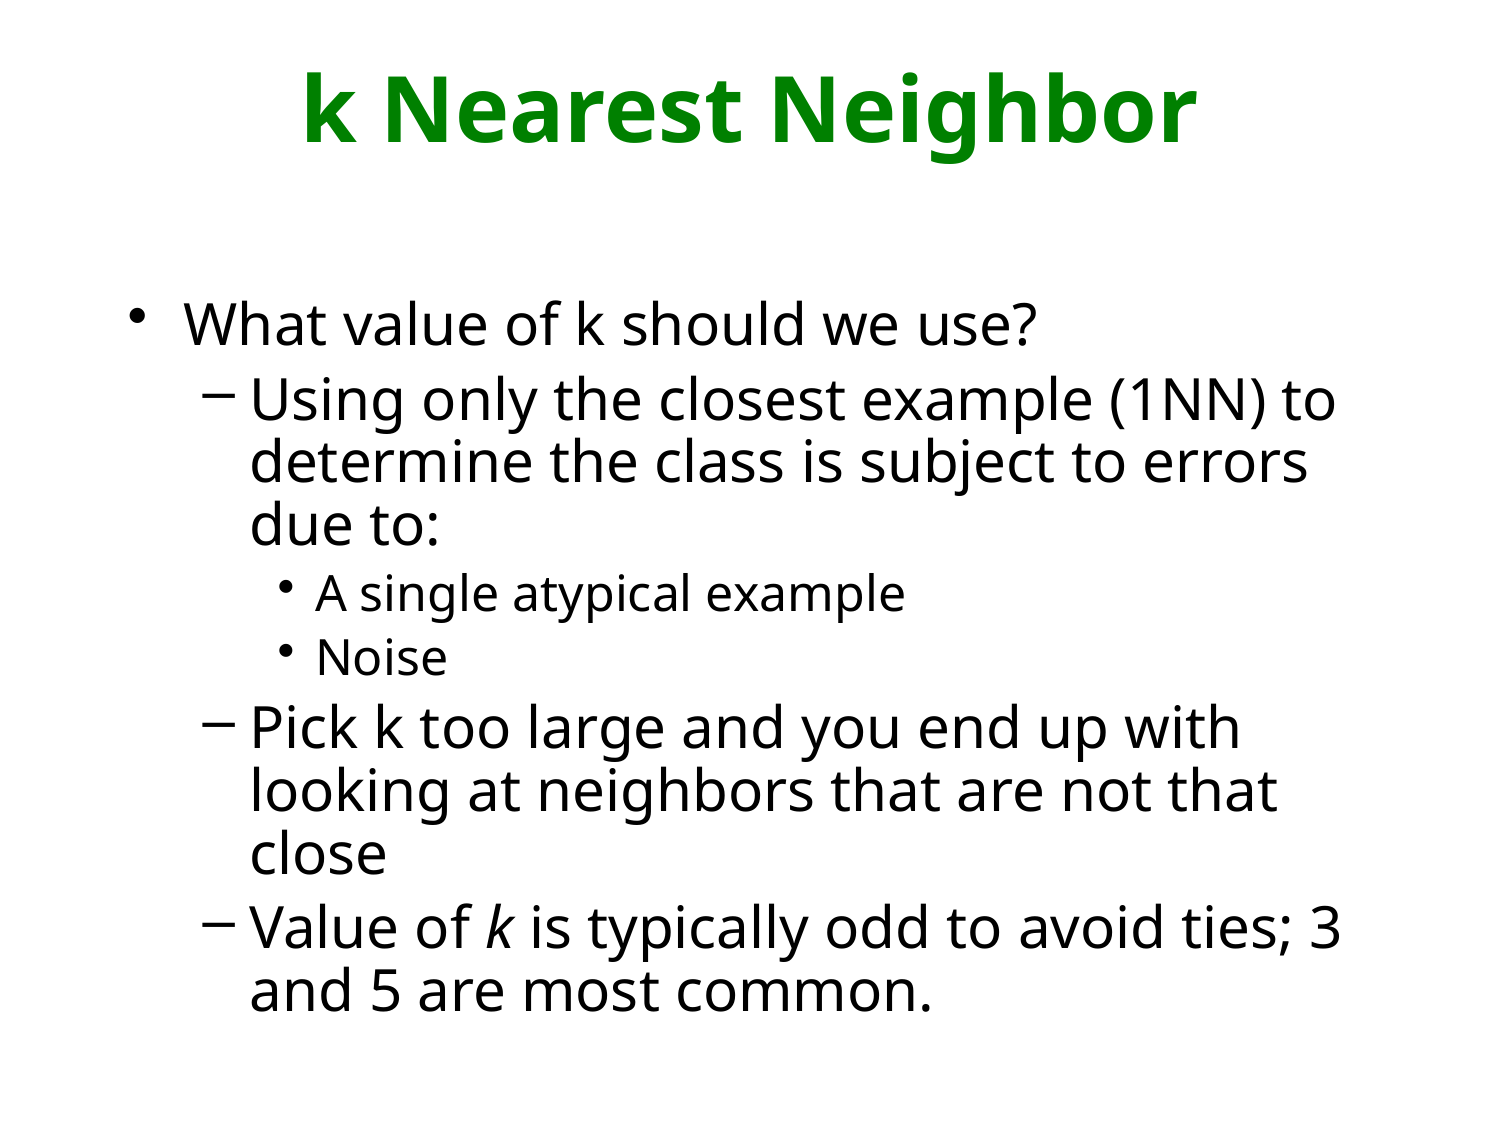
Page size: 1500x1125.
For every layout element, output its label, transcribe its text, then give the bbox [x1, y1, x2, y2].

title k Nearest Neighbor [74, 12, 1426, 201]
list What value of k should we use? Using only the closest example (1NN) to determine the class is subject to errors due to: A single atypical example Noise Pick k too large and you end up with looking at neighbors that are not that close Value of k is typically odd to avoid ties; 3 and 5 are most common. [112, 287, 1388, 1013]
